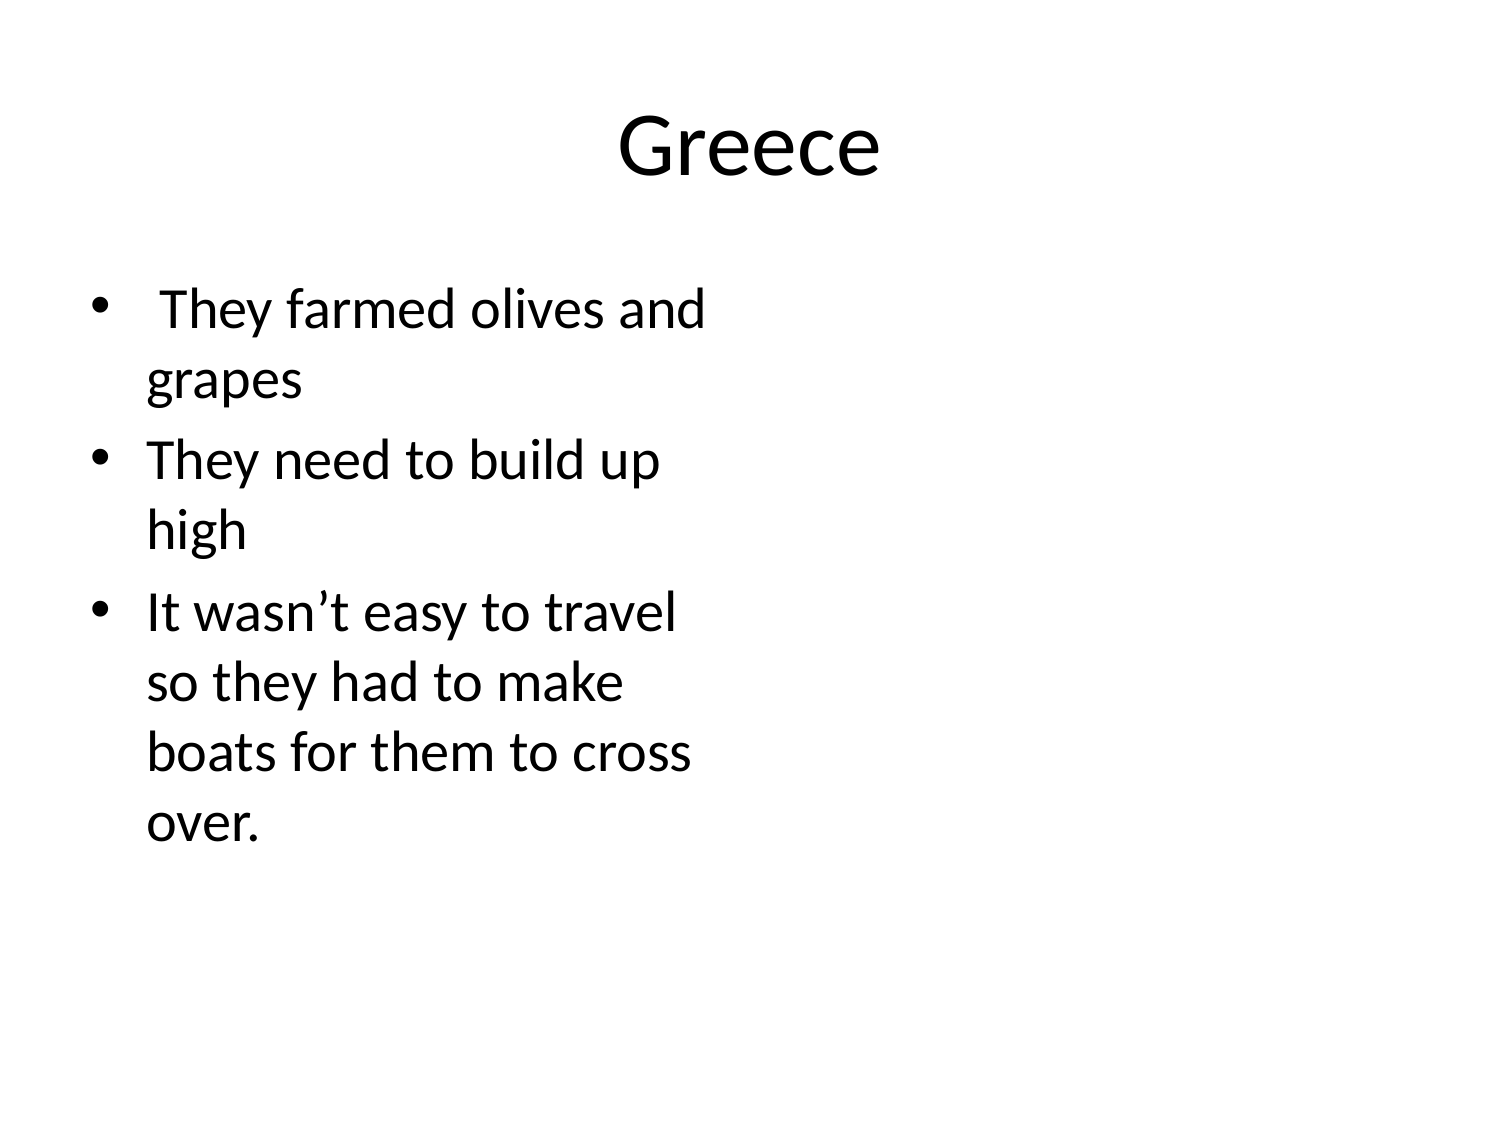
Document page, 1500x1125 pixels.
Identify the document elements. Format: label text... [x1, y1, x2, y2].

list They farmed olives and grapes They need to build up high It wasn’t easy to travel so they had to make boats for them to cross over. [75, 262, 738, 1005]
title Greece [75, 45, 1425, 233]
